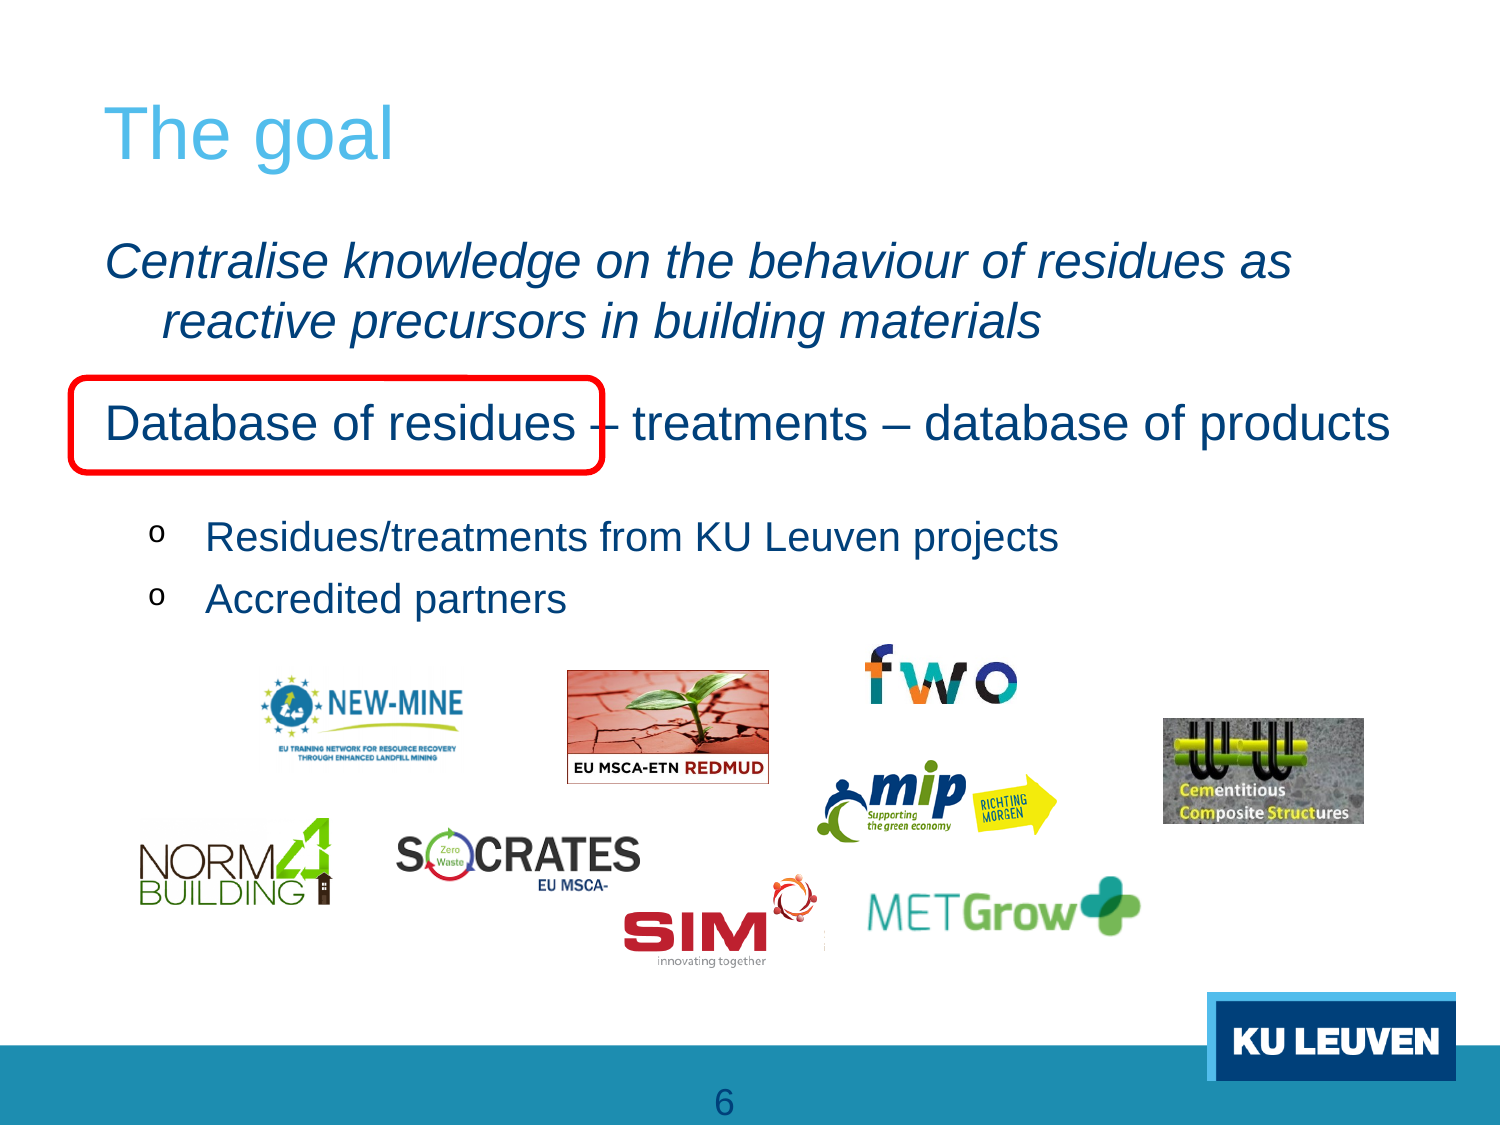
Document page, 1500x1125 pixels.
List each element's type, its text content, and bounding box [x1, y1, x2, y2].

picture [390, 824, 825, 972]
text_box [70, 377, 603, 473]
picture [861, 870, 1149, 946]
picture [140, 818, 333, 905]
picture [817, 759, 1061, 843]
picture [567, 670, 769, 784]
text_box Residues/treatments from KU Leuven projects Accredited partners [88, 509, 1456, 1125]
text_box The goal [88, 76, 1456, 221]
picture [865, 644, 1017, 704]
picture [247, 666, 478, 773]
picture [1163, 718, 1365, 824]
text_box Centralise knowledge on the behaviour of residues as reactive precursors in building materials Database of residues – treatments – database of products [88, 221, 1456, 509]
